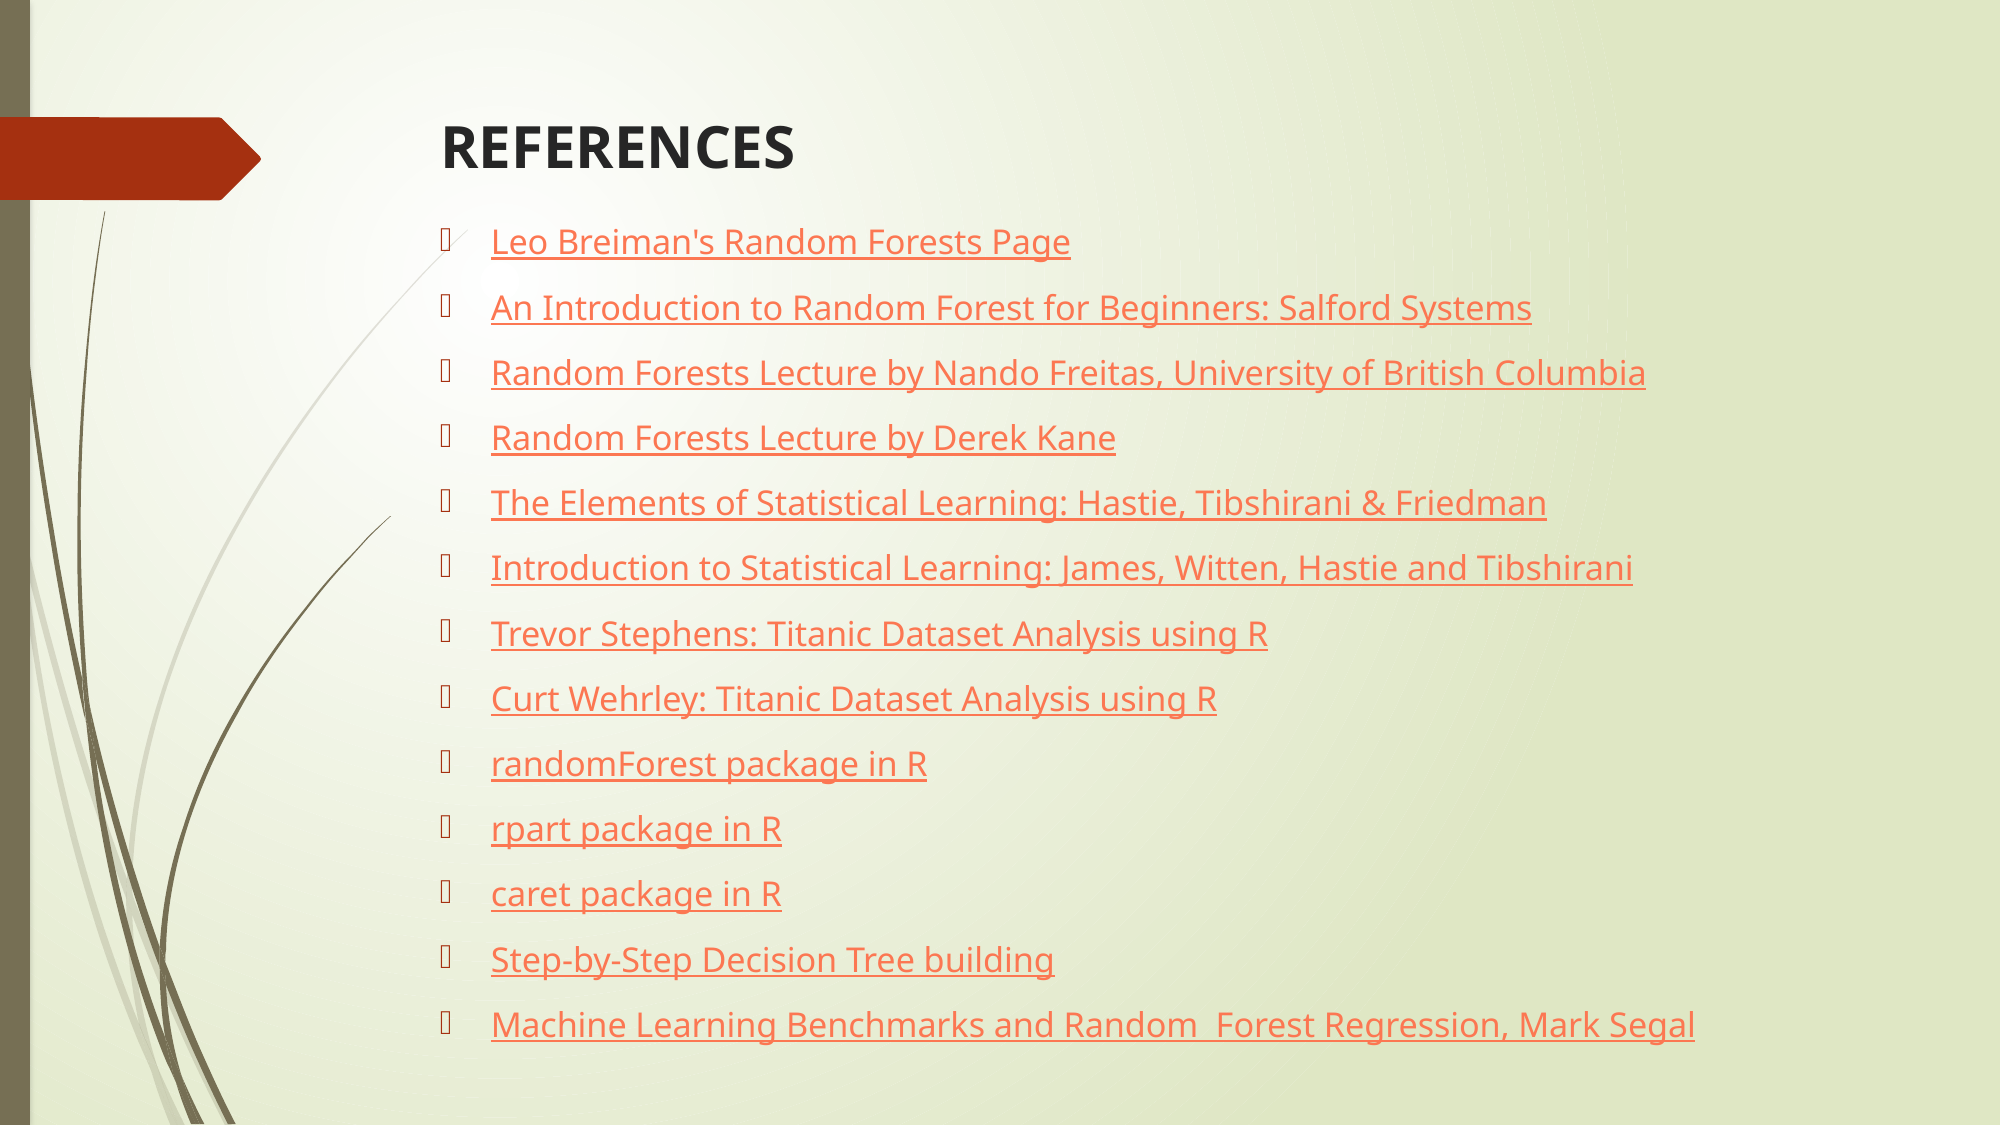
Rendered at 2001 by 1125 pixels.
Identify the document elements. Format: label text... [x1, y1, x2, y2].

title REFERENCES [425, 102, 1888, 183]
list Leo Breiman's Random Forests Page An Introduction to Random Forest for Beginners: Salford Systems Random Forests Lecture by Nando Freitas, University of British Columbia Random Forests Lecture by Derek Kane The Elements of Statistical Learning: Hastie, Tibshirani & Friedman Introduction to Statistical Learning: James, Witten, Hastie and Tibshirani Trevor Stephens: Titanic Dataset Analysis using R Curt Wehrley: Titanic Dataset Analysis using R randomForest package in R rpart package in R caret package in R Step-by-Step Decision Tree building Machine Learning Benchmarks and Random Forest Regression, Mark Segal [424, 213, 1888, 1059]
